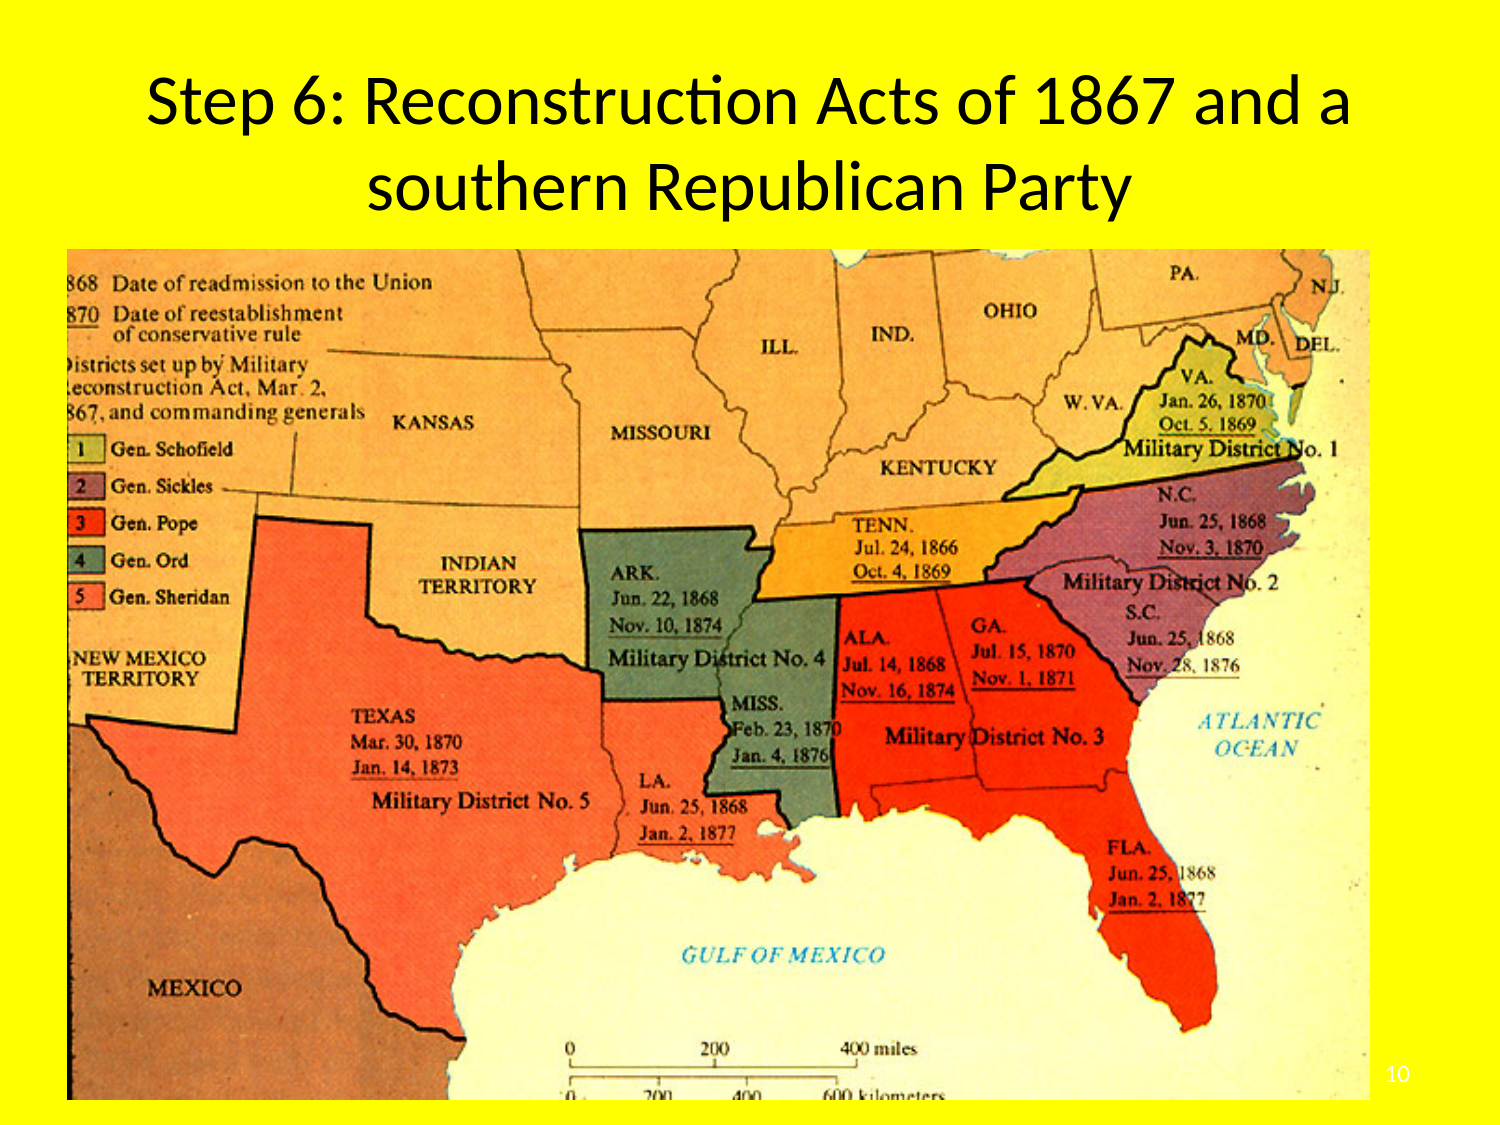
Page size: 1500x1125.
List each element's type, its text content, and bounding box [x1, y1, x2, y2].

picture [67, 249, 1370, 1101]
slide_number 10 [1374, 1042, 1425, 1103]
title Step 6: Reconstruction Acts of 1867 and a southern Republican Party [75, 45, 1425, 233]
